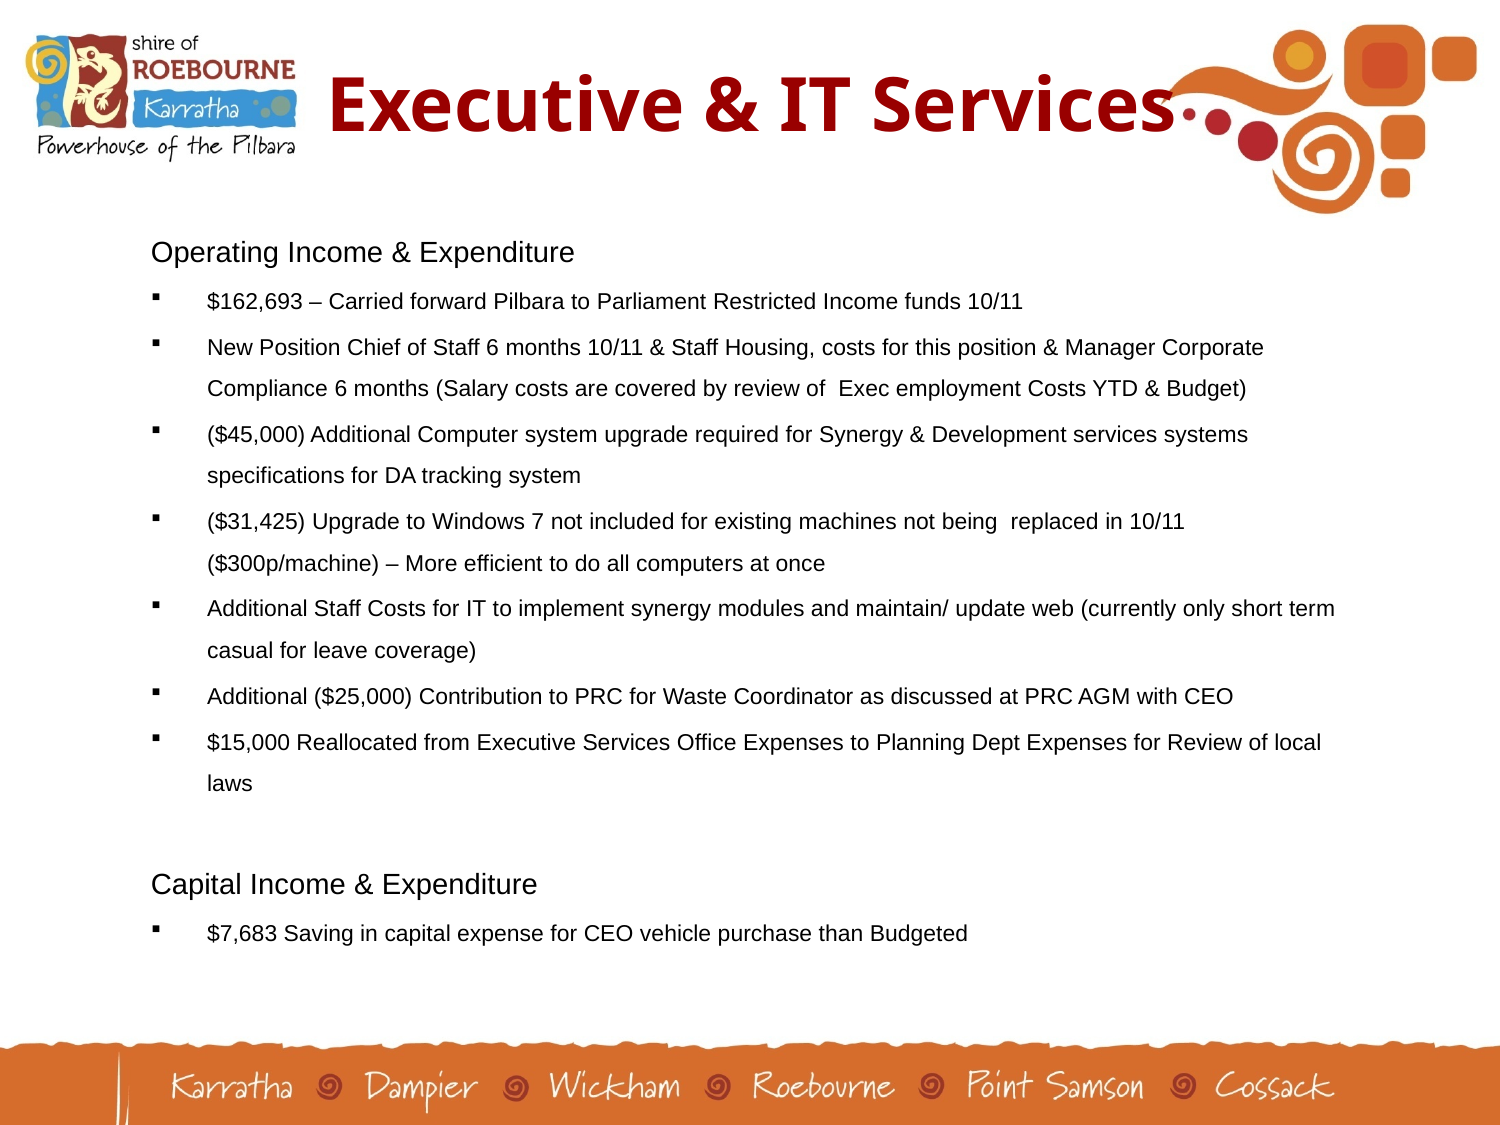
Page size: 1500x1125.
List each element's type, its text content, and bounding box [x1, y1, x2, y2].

list Operating Income & Expenditure $162,693 – Carried forward Pilbara to Parliament Restricted Income funds 10/11 New Position Chief of Staff 6 months 10/11 & Staff Housing, costs for this position & Manager Corporate Compliance 6 months (Salary costs are covered by review of Exec employment Costs YTD & Budget) ($45,000) Additional Computer system upgrade required for Synergy & Development services systems specifications for DA tracking system ($31,425) Upgrade to Windows 7 not included for existing machines not being replaced in 10/11 ($300p/machine) – More efficient to do all computers at once Additional Staff Costs for IT to implement synergy modules and maintain/ update web (currently only short term casual for leave coverage) Additional ($25,000) Contribution to PRC for Waste Coordinator as discussed at PRC AGM with CEO $15,000 Reallocated from Executive Services Office Expenses to Planning Dept Expenses for Review of local laws Capital Income & Expenditure $7,683 Saving in capital expense for CEO vehicle purchase than Budgeted [135, 208, 1376, 988]
title Executive & IT Services [76, 42, 1427, 160]
picture [0, 0, 1500, 1125]
